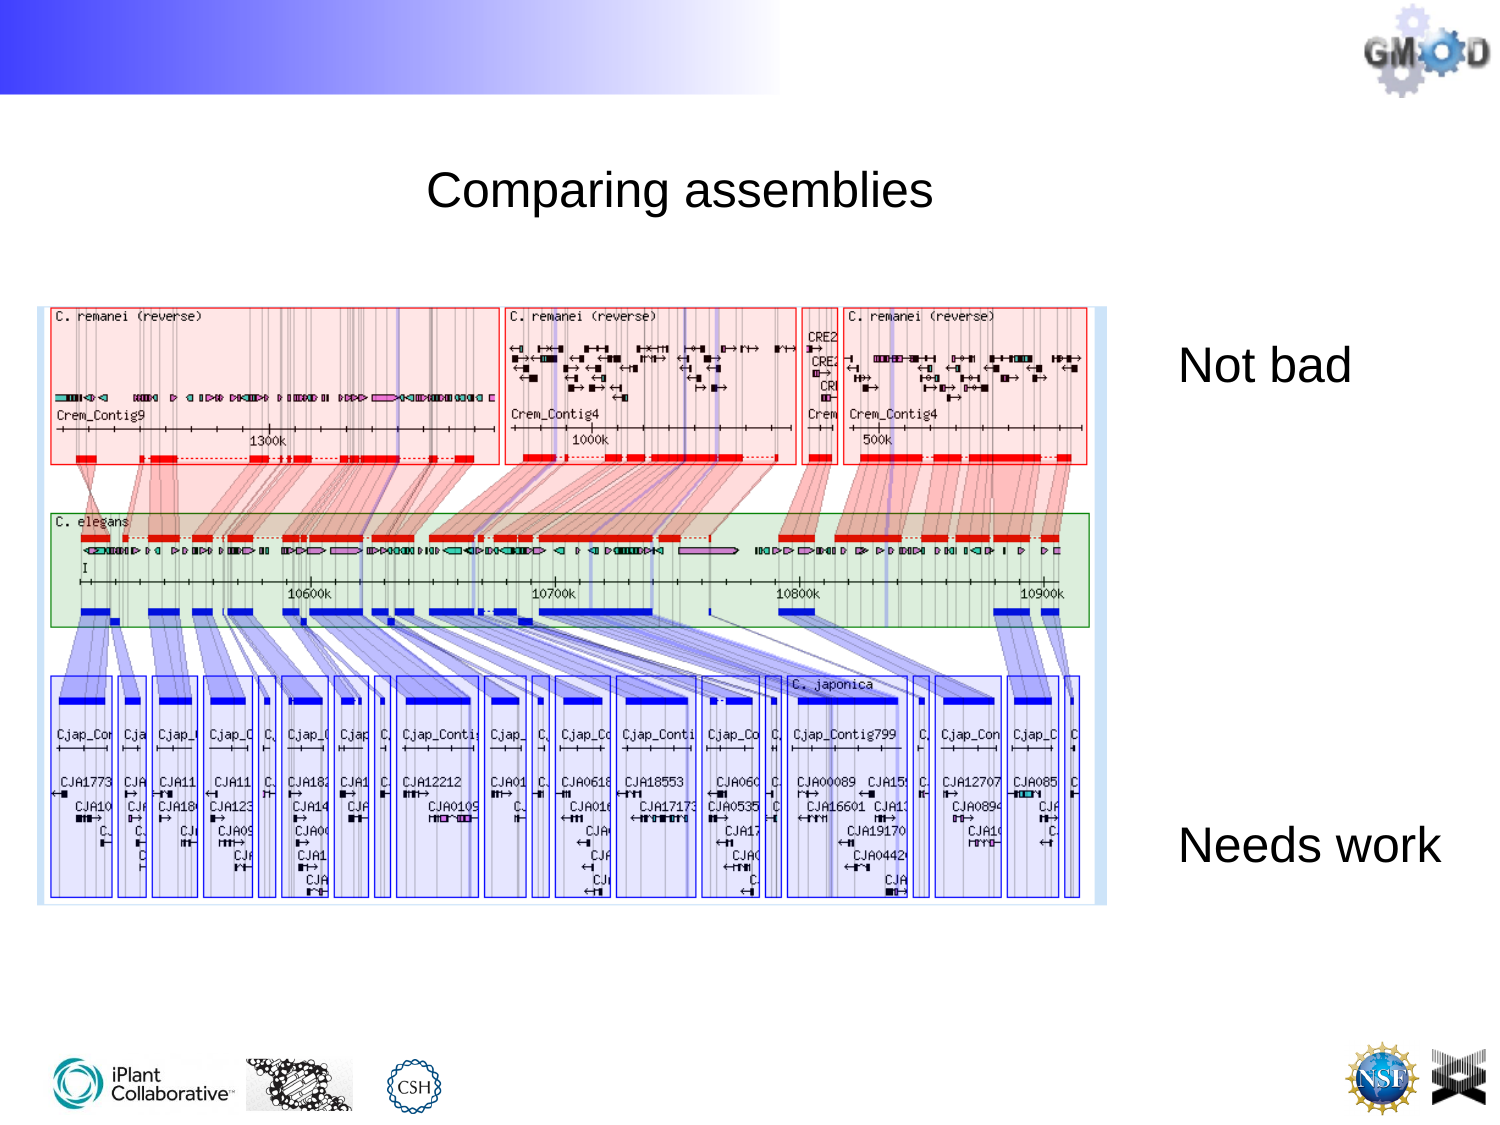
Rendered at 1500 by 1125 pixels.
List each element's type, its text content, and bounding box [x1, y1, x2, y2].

picture [382, 1054, 442, 1116]
picture [1344, 1040, 1420, 1116]
picture [246, 1056, 353, 1113]
text_box [0, 0, 1497, 98]
text_box Comparing assemblies [411, 149, 949, 226]
text_box Not bad Needs work [1163, 324, 1457, 881]
picture [37, 299, 1107, 914]
picture [39, 1053, 240, 1115]
picture [1431, 1049, 1487, 1105]
